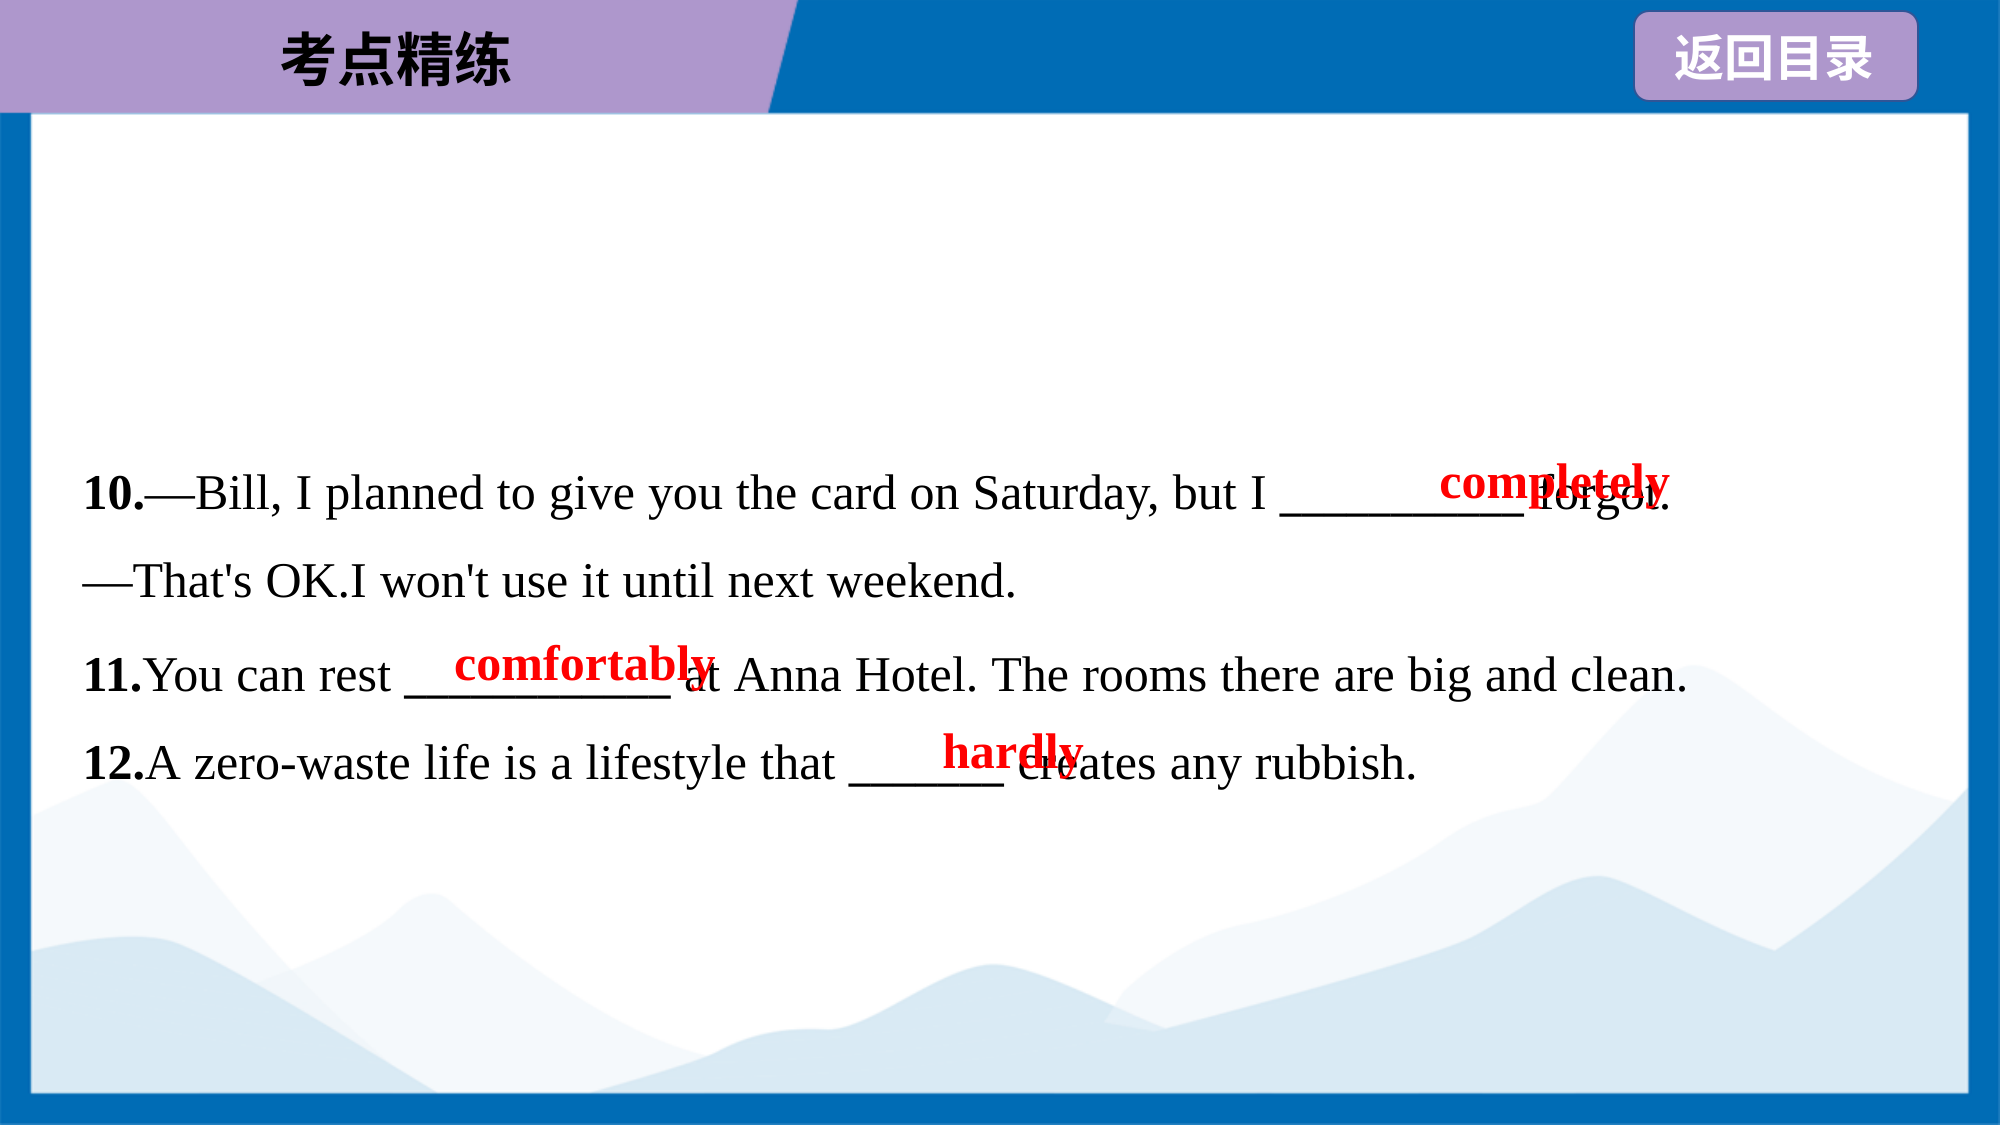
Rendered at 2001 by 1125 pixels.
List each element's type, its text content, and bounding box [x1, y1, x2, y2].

text_box hardly [924, 691, 1103, 770]
picture [0, 0, 2000, 1125]
text_box 10.—Bill, I planned to give you the card on Saturday, but I ___________ forgot. —That's OK.I won't use it until next weekend. [82, 428, 1917, 598]
text_box comfortably [436, 603, 734, 682]
text_box completely [1421, 421, 1688, 500]
text_box 11.You can rest ____________ at Anna Hotel. The rooms there are big and clean. 12.A zero-waste life is a lifestyle that _______ creates any rubbish. [82, 609, 1917, 780]
